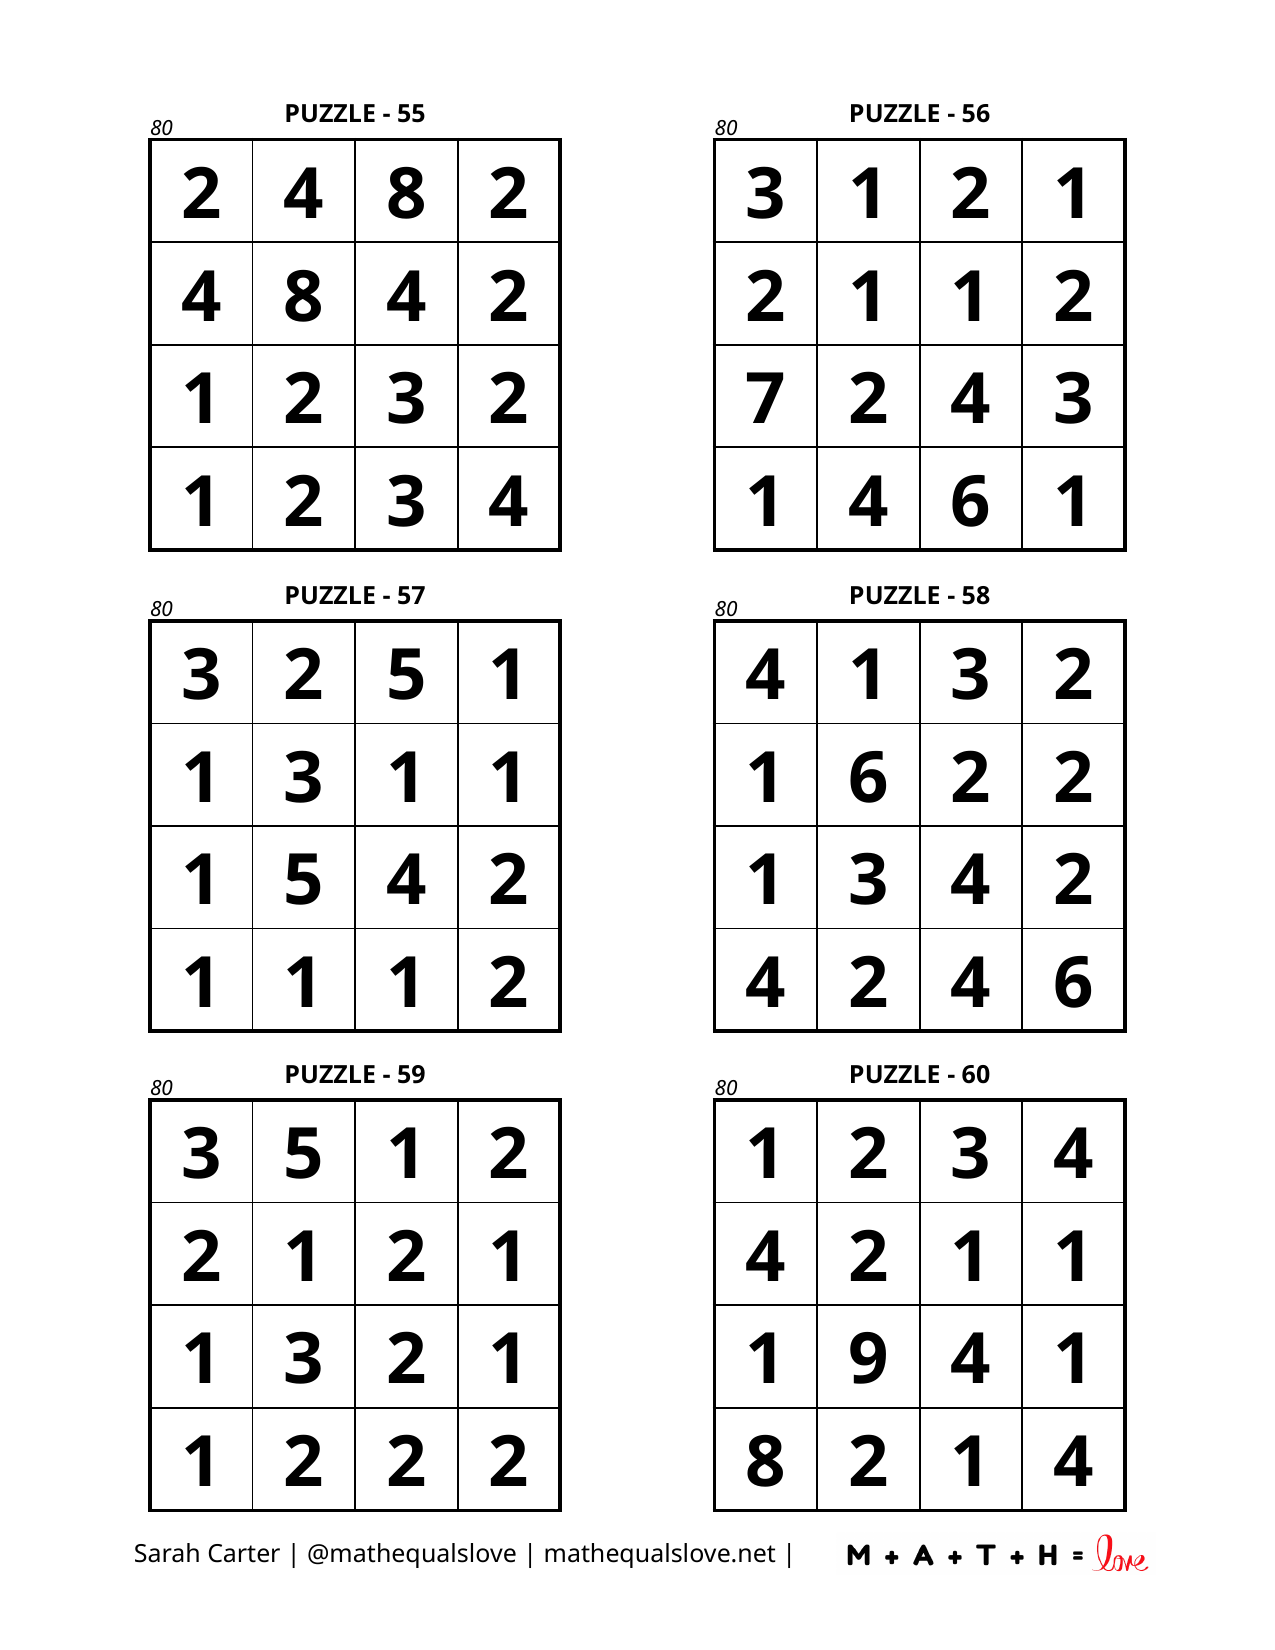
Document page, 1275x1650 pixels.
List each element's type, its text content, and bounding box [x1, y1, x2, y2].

table_cell 1 [716, 448, 816, 548]
table_cell 1 [1023, 448, 1123, 548]
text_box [118, 1529, 1199, 1576]
text_box 80 [149, 1074, 359, 1100]
table_header 4 [1023, 1102, 1123, 1202]
table_cell 2 [253, 448, 354, 548]
table_header 1 [818, 141, 919, 241]
table_cell 4 [716, 929, 816, 1029]
table_cell 4 [921, 827, 1021, 928]
table_cell 1 [921, 1409, 1021, 1509]
table_cell 6 [1023, 929, 1123, 1029]
table_cell 1 [818, 243, 919, 344]
table_cell 4 [1023, 1409, 1123, 1509]
table_cell 3 [1023, 346, 1123, 446]
table_cell 3 [253, 724, 354, 825]
table_header 5 [356, 623, 457, 723]
table_cell 4 [716, 1203, 816, 1304]
table_cell 1 [152, 827, 252, 928]
table_cell 4 [152, 243, 252, 344]
table_header 2 [818, 1102, 919, 1202]
table_cell 9 [818, 1306, 919, 1407]
table_cell 2 [356, 1203, 457, 1304]
table_cell 2 [818, 1409, 919, 1509]
table_cell 1 [253, 929, 354, 1029]
table_cell 2 [921, 724, 1021, 825]
table_cell 2 [1023, 243, 1123, 344]
table_cell 2 [459, 929, 558, 1029]
table_header 2 [459, 1102, 558, 1202]
table_cell 4 [921, 1306, 1021, 1407]
table_cell 5 [253, 827, 354, 928]
table_cell 1 [921, 1203, 1021, 1304]
table_cell 1 [716, 724, 816, 825]
table_cell 7 [716, 346, 816, 446]
table_header 1 [459, 623, 558, 723]
table_cell 8 [716, 1409, 816, 1509]
table_cell 2 [459, 346, 558, 446]
table_cell 3 [356, 346, 457, 446]
table_header 2 [253, 623, 354, 723]
table_cell 1 [921, 243, 1021, 344]
table_header 3 [152, 1102, 252, 1202]
table_cell 2 [459, 243, 558, 344]
table_cell 2 [818, 1203, 919, 1304]
text_box 80 [149, 114, 359, 140]
table_header 3 [152, 623, 252, 723]
table_header 5 [253, 1102, 354, 1202]
table_cell 1 [1023, 1203, 1123, 1304]
text_box 80 [149, 595, 359, 621]
text_box PUZZLE - 59 [149, 1058, 561, 1089]
table_cell 3 [818, 827, 919, 928]
table_cell 2 [716, 243, 816, 344]
table_cell 1 [716, 1306, 816, 1407]
table_header 3 [921, 1102, 1021, 1202]
table_cell 2 [818, 346, 919, 446]
table_cell 4 [356, 827, 457, 928]
table_header 3 [921, 623, 1021, 723]
table_cell 1 [152, 346, 252, 446]
text_box PUZZLE - 55 [149, 97, 561, 128]
table_cell 2 [356, 1409, 457, 1509]
text_box PUZZLE - 57 [149, 579, 561, 610]
table_cell 4 [356, 243, 457, 344]
table_header 2 [1023, 623, 1123, 723]
table_cell 4 [921, 346, 1021, 446]
table_cell 2 [356, 1306, 457, 1407]
table_cell 2 [1023, 724, 1123, 825]
table_header 2 [152, 141, 252, 241]
table_cell 1 [253, 1203, 354, 1304]
table_cell 1 [152, 1409, 252, 1509]
table_header 8 [356, 141, 457, 241]
table_cell 1 [459, 724, 558, 825]
table_cell 1 [152, 448, 252, 548]
table_cell 8 [253, 243, 354, 344]
table_cell 4 [459, 448, 558, 548]
table_header 4 [253, 141, 354, 241]
table_cell 1 [356, 929, 457, 1029]
table_cell 2 [459, 1409, 558, 1509]
table_cell 1 [152, 1306, 252, 1407]
table_cell 2 [459, 827, 558, 928]
table_cell 1 [356, 724, 457, 825]
table_cell 2 [818, 929, 919, 1029]
table_cell 3 [356, 448, 457, 548]
table_header 2 [459, 141, 558, 241]
text_box 80 [714, 595, 923, 621]
table_header 3 [716, 141, 816, 241]
table_cell 4 [818, 448, 919, 548]
text_box 80 [714, 114, 923, 140]
table_header 2 [921, 141, 1021, 241]
table_cell 2 [1023, 827, 1123, 928]
table_cell 1 [1023, 1306, 1123, 1407]
table_cell 6 [921, 448, 1021, 548]
table_cell 1 [152, 929, 252, 1029]
text_box PUZZLE - 56 [714, 97, 1125, 128]
table_cell 1 [459, 1203, 558, 1304]
table_header 4 [716, 623, 816, 723]
text_box PUZZLE - 60 [714, 1058, 1125, 1089]
table_header 1 [1023, 141, 1123, 241]
table_cell 1 [459, 1306, 558, 1407]
table_cell 1 [716, 827, 816, 928]
table_cell 2 [253, 1409, 354, 1509]
text_box 80 [714, 1074, 923, 1100]
table_cell 1 [152, 724, 252, 825]
table_cell 2 [253, 346, 354, 446]
table_header 1 [356, 1102, 457, 1202]
table_cell 2 [152, 1203, 252, 1304]
text_box PUZZLE - 58 [714, 579, 1125, 610]
table_cell 6 [818, 724, 919, 825]
table_cell 3 [253, 1306, 354, 1407]
table_cell 4 [921, 929, 1021, 1029]
table_header 1 [818, 623, 919, 723]
table_header 1 [716, 1102, 816, 1202]
